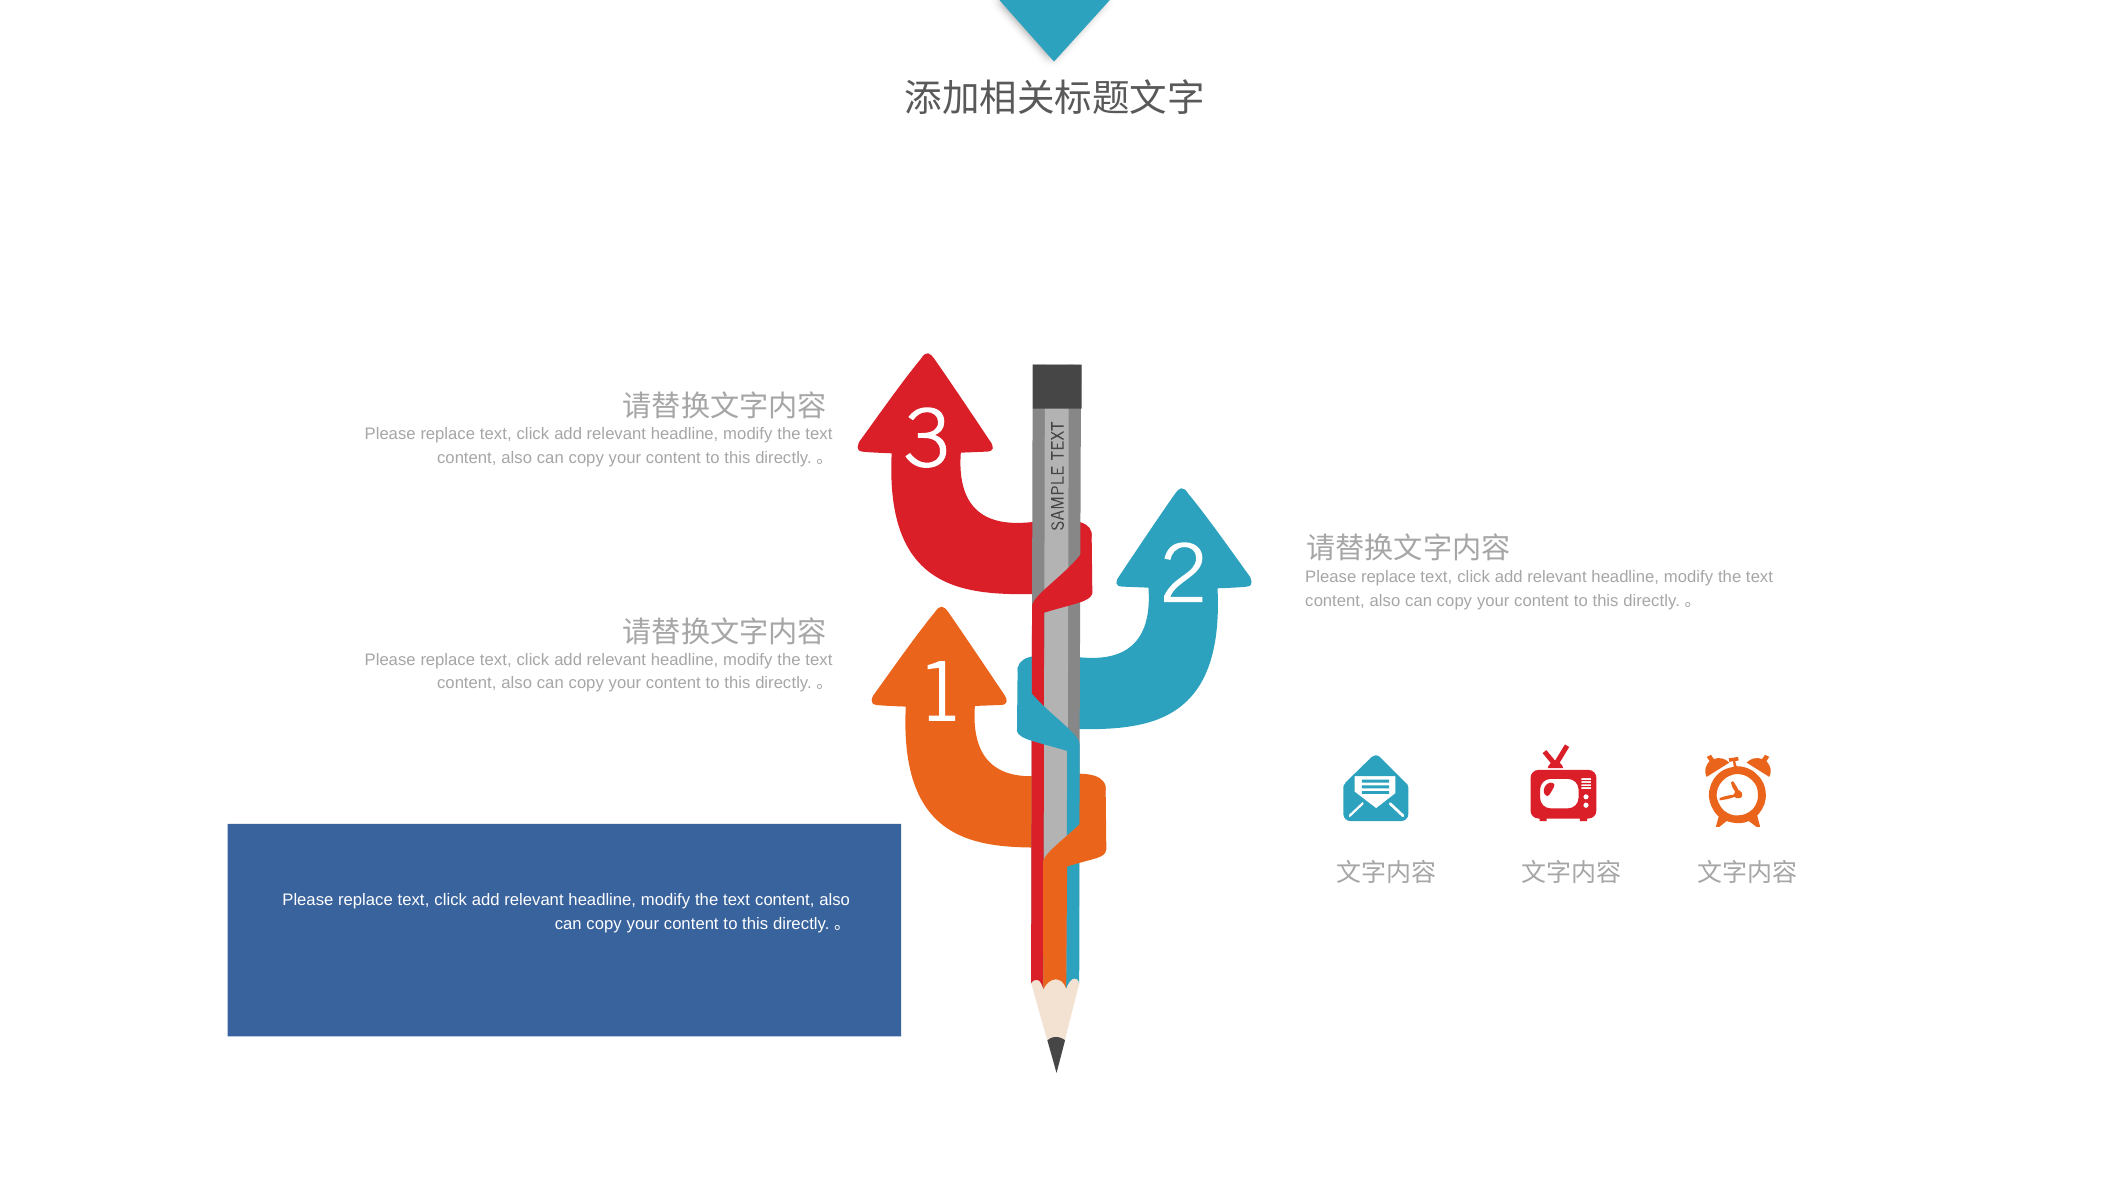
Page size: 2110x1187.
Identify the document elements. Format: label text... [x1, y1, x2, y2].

text_box [1530, 744, 1597, 822]
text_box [1290, 514, 1816, 617]
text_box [323, 598, 848, 699]
text_box [1705, 754, 1766, 827]
text_box 添加相关标题文字 [871, 67, 1238, 125]
text_box 文字内容 [1317, 842, 1455, 894]
text_box [997, 0, 1112, 64]
text_box [1746, 754, 1771, 777]
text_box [227, 823, 902, 1037]
text_box 文字内容 [1503, 842, 1640, 894]
text_box [1343, 755, 1409, 822]
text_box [323, 372, 848, 474]
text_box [854, 350, 1255, 1073]
text_box 文字内容 [1678, 842, 1816, 894]
